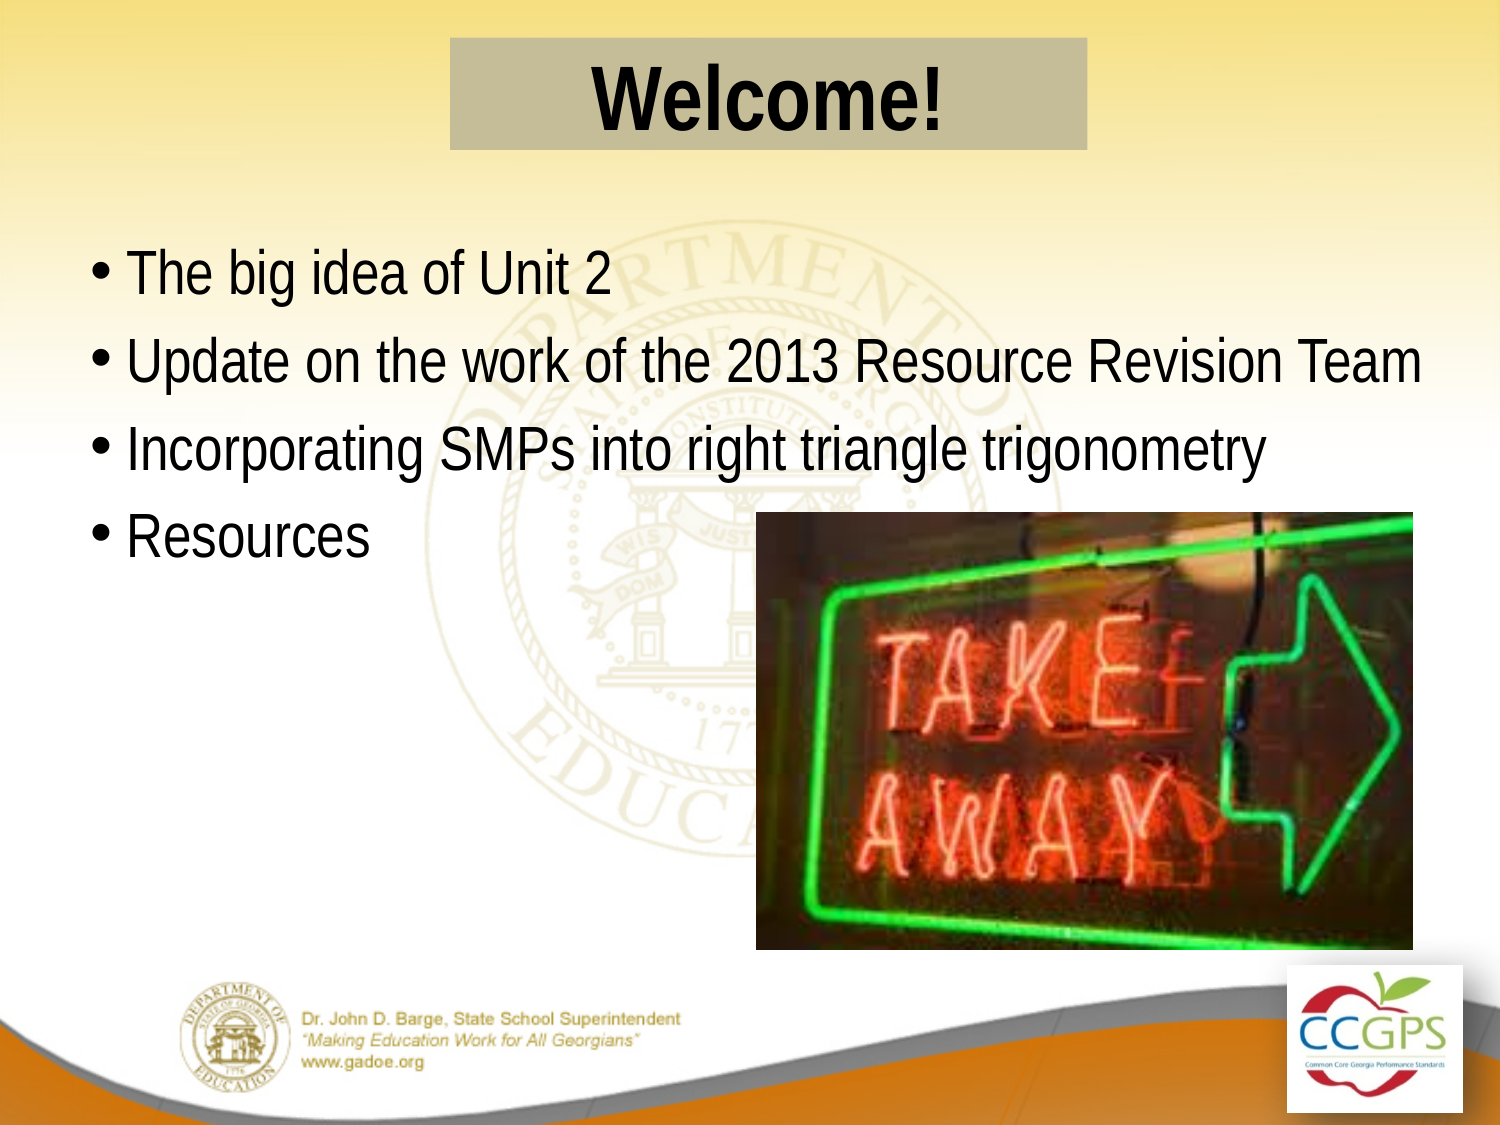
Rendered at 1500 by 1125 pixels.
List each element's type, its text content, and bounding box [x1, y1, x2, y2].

subtitle The big idea of Unit 2 Update on the work of the 2013 Resource Revision Team Incorporating SMPs into right triangle trigonometry Resources [0, 224, 1463, 613]
picture [0, 0, 1500, 1125]
title Welcome! [449, 37, 1088, 151]
